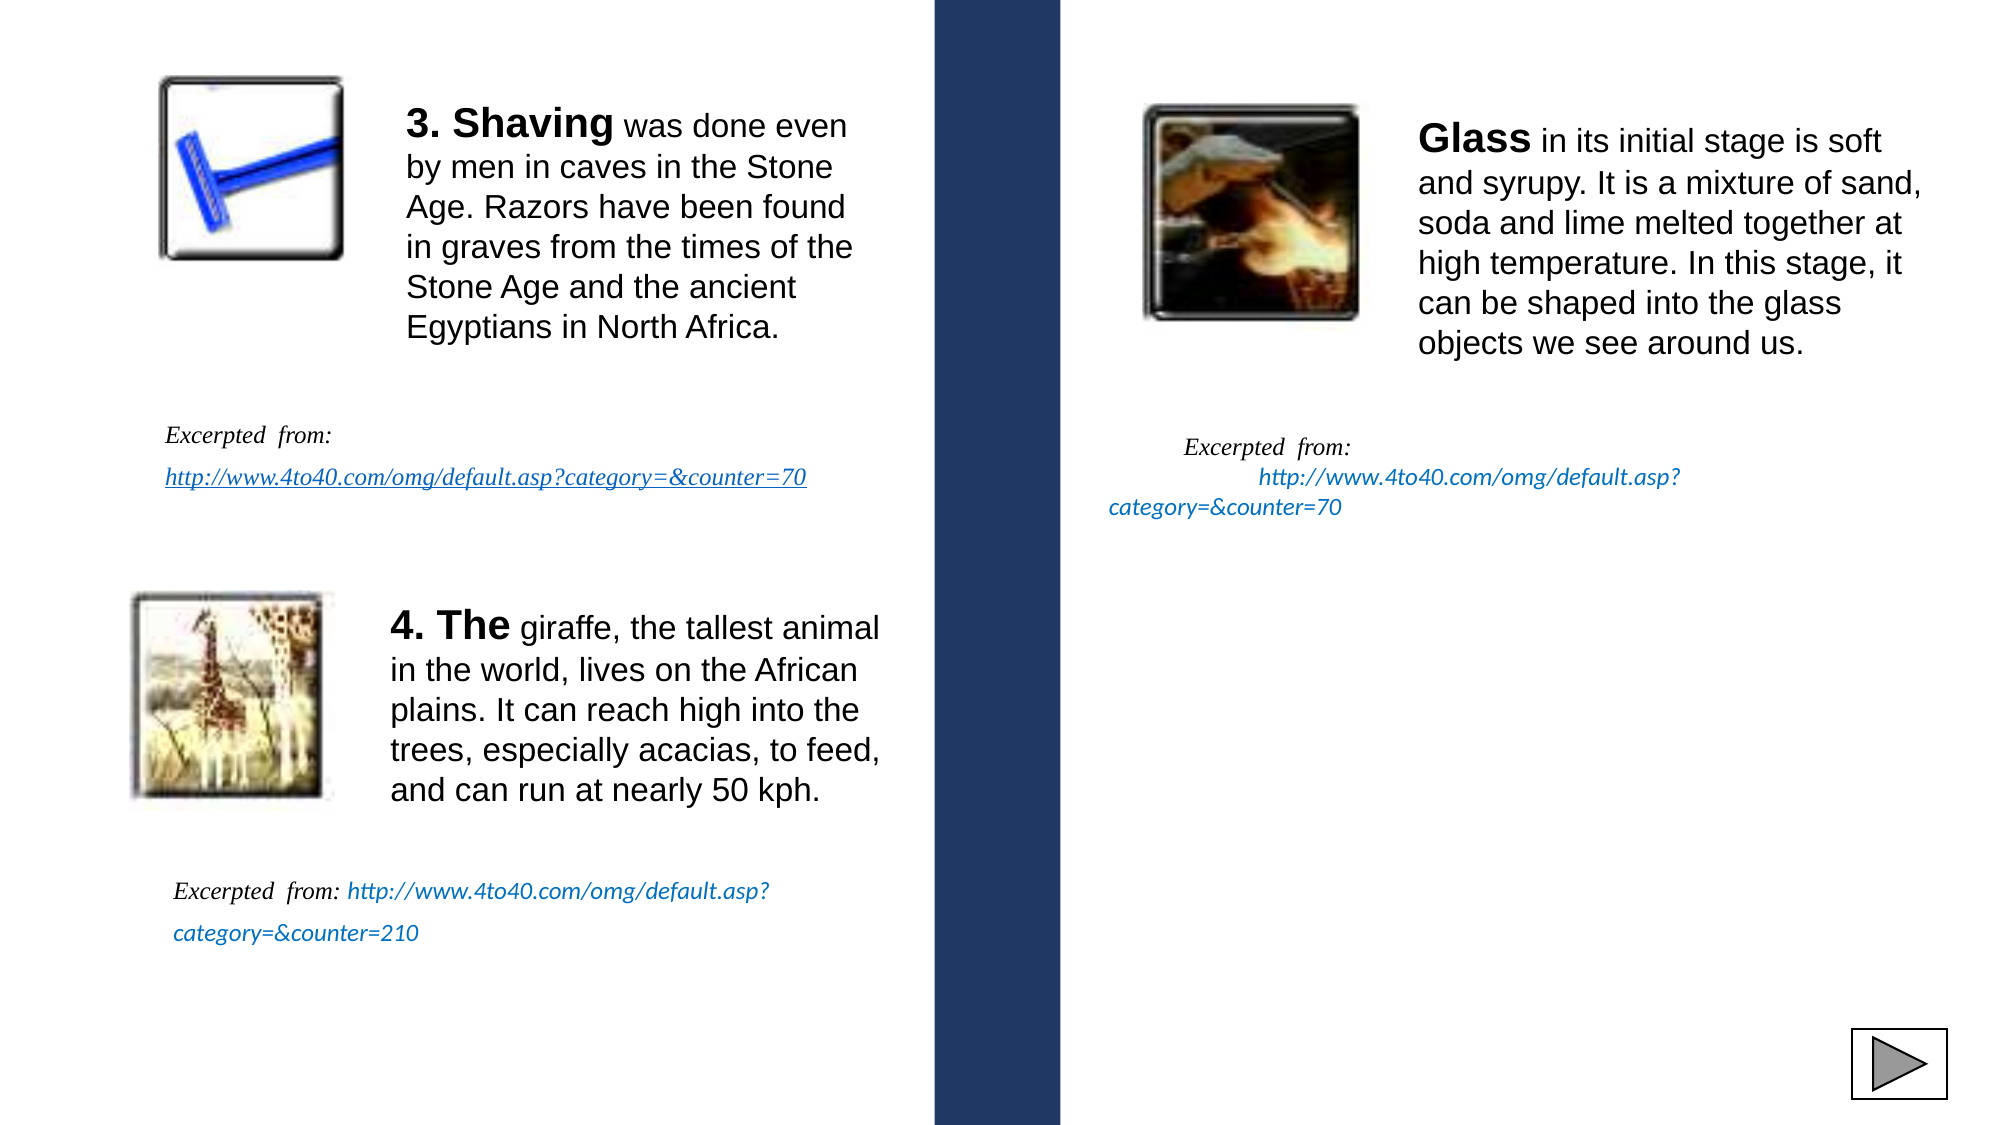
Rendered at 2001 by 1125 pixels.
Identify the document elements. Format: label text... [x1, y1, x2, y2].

picture [158, 75, 352, 269]
text_box 4. The giraffe, the tallest animal in the world, lives on the African plains. It can reach high into the trees, especially acacias, to feed, and can run at nearly 50 kph. [375, 590, 918, 820]
text_box Excerpted from: http://www.4to40.com/omg/default.asp?category=&counter=210 [158, 855, 869, 954]
text_box [934, 0, 1061, 1125]
text_box 3. Shaving was done even by men in caves in the Stone Age. Razors have been found in graves from the times of the Stone Age and the ancient Egyptians in North Africa. [391, 87, 894, 377]
text_box Glass in its initial stage is soft and syrupy. It is a mixture of sand, soda and lime melted together at high temperature. In this stage, it can be shaped into the glass objects we see around us. [1403, 103, 1948, 358]
text_box Excerpted from: http://www.4to40.com/omg/default.asp?category=&counter=70 [150, 399, 853, 498]
picture [1142, 103, 1369, 331]
text_box Excerpted from: http://www.4to40.com/omg/default.asp?category=&counter=70 [1094, 423, 1917, 528]
picture [129, 590, 335, 811]
text_box [1851, 1028, 1948, 1100]
